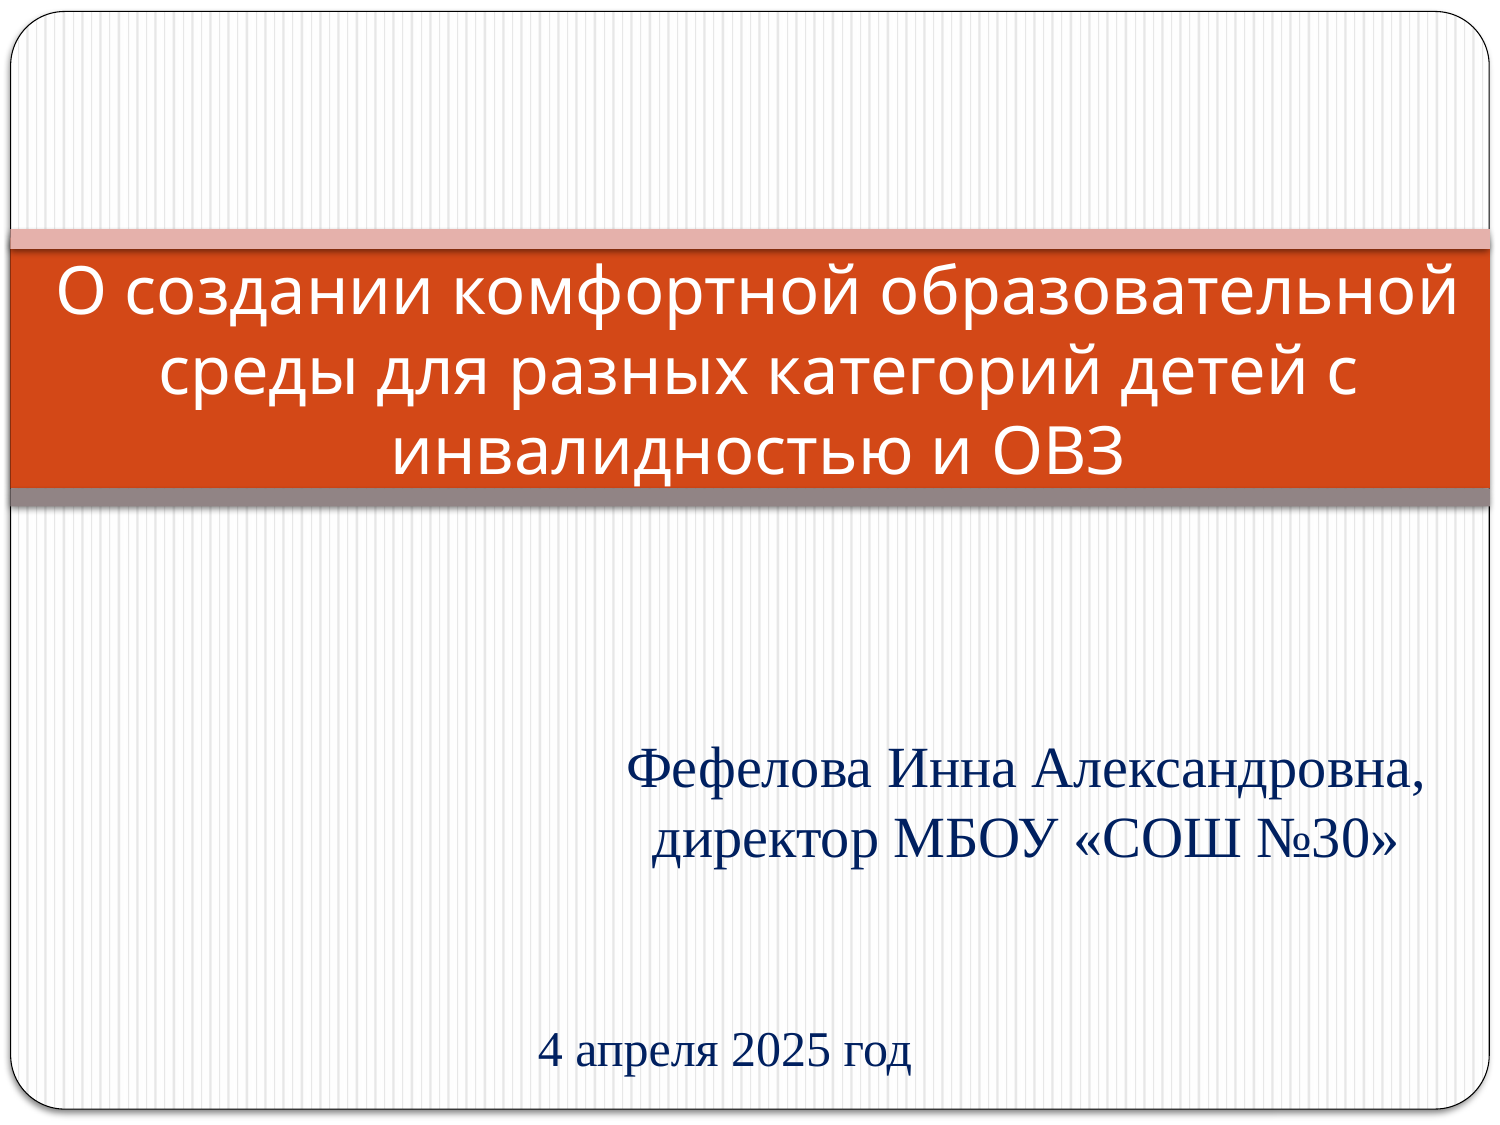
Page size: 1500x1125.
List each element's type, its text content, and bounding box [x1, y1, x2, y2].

title О создании комфортной образовательной среды для разных категорий детей с инвалидностью и ОВЗ [17, 159, 1500, 583]
subtitle Фефелова Инна Александровна, директор МБОУ «СОШ №30» [589, 721, 1463, 931]
text_box 4 апреля 2025 год [317, 1008, 1133, 1084]
